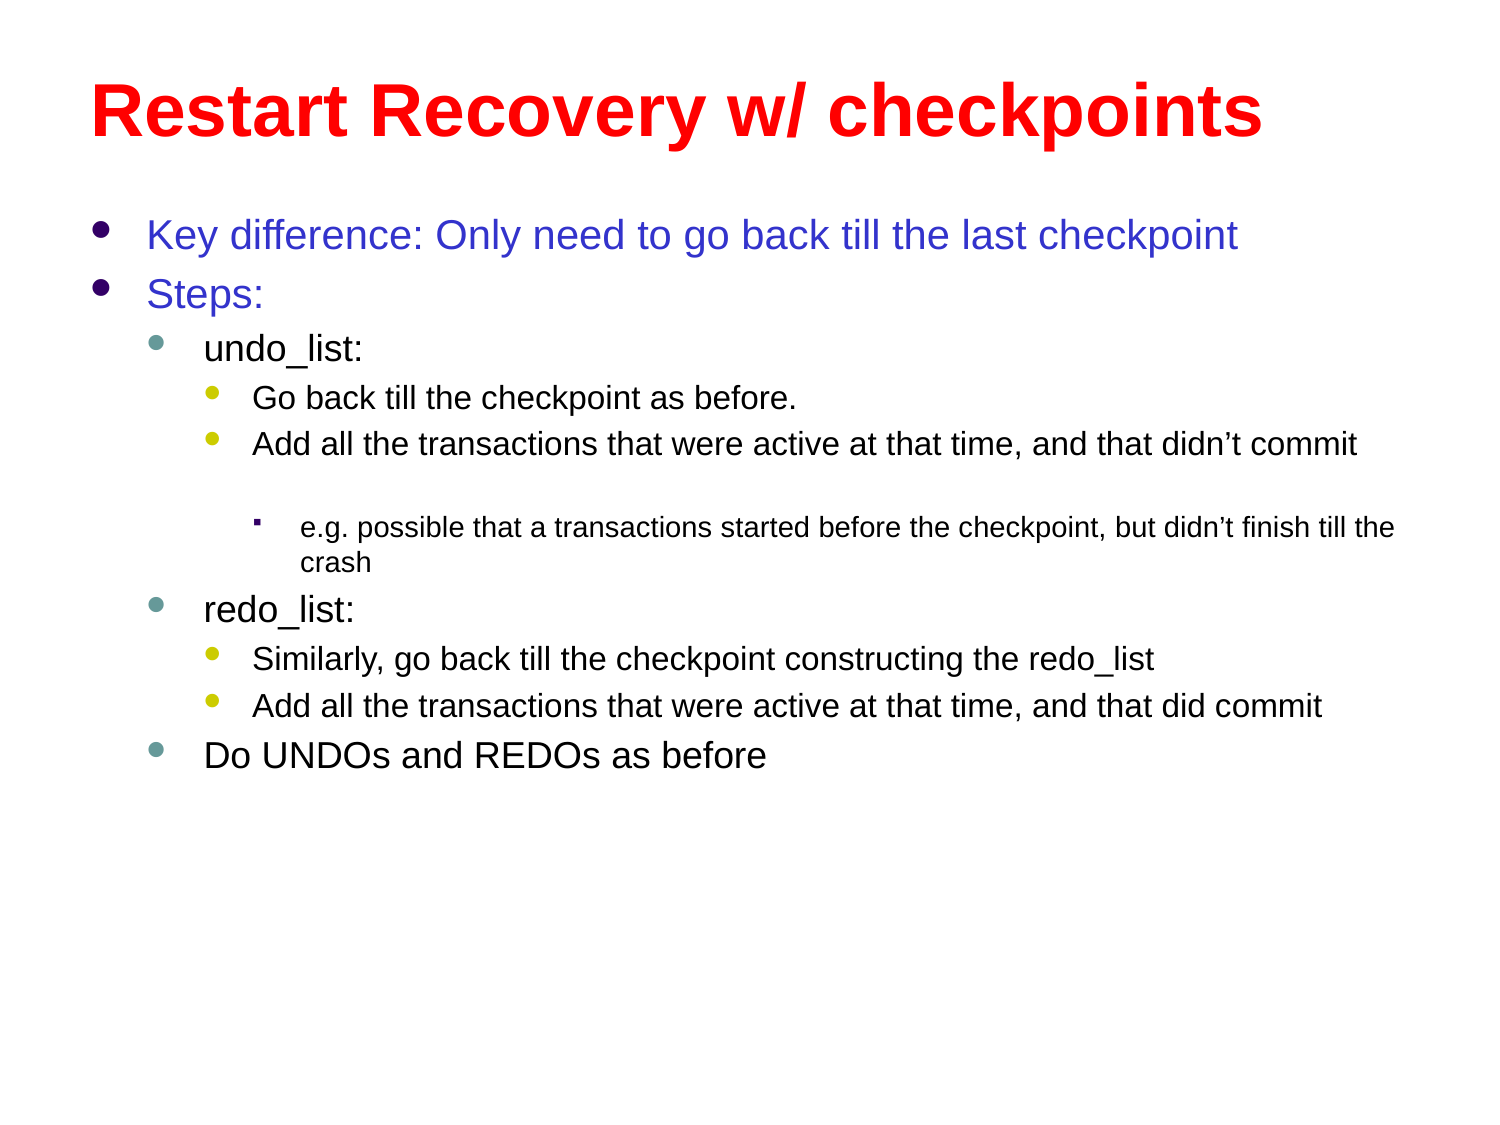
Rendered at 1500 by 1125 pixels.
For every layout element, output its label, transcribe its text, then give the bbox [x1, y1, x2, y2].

title Restart Recovery w/ checkpoints [74, 19, 1363, 160]
list Key difference: Only need to go back till the last checkpoint Steps: undo_list: Go back till the checkpoint as before. Add all the transactions that were active at that time, and that didn’t commit e.g. possible that a transactions started before the checkpoint, but didn’t finish till the crash redo_list: Similarly, go back till the checkpoint constructing the redo_list Add all the transactions that were active at that time, and that did commit Do UNDOs and REDOs as before [74, 200, 1426, 863]
